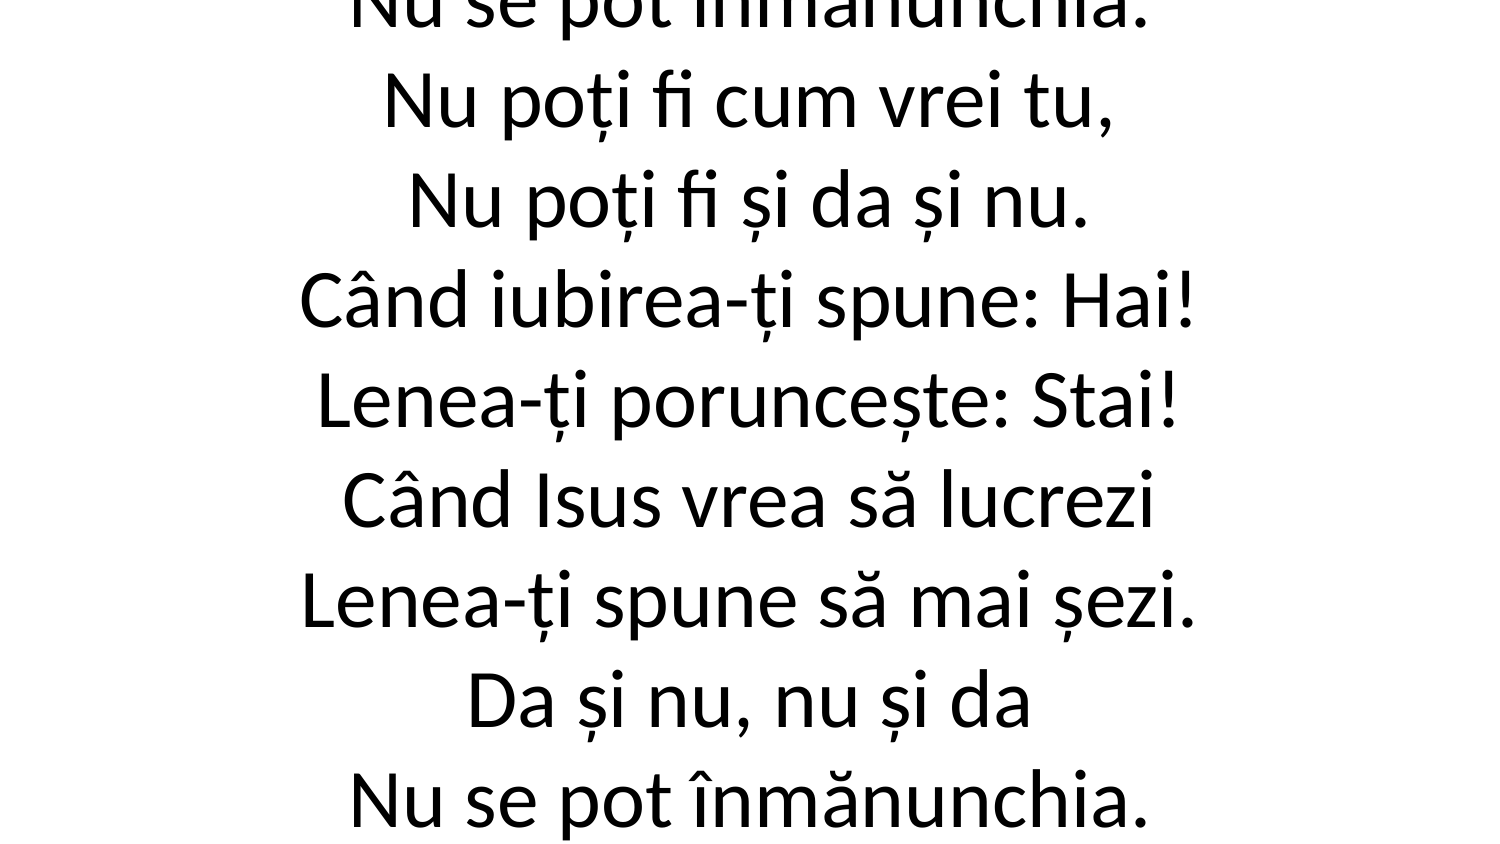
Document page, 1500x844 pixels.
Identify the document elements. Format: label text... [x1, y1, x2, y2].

text_box Da și nu, nu și da Nu se pot înmănunchia. Nu poți fi cum vrei tu, Nu poți fi și da și nu. Când iubirea-ți spune: Hai! Lenea-ți poruncește: Stai! Când Isus vrea să lucrezi Lenea-ți spune să mai șezi. Da și nu, nu și da Nu se pot înmănunchia. Nu poți fi cum vrei tu, Nu poți fi și da și nu. [284, 0, 1216, 844]
